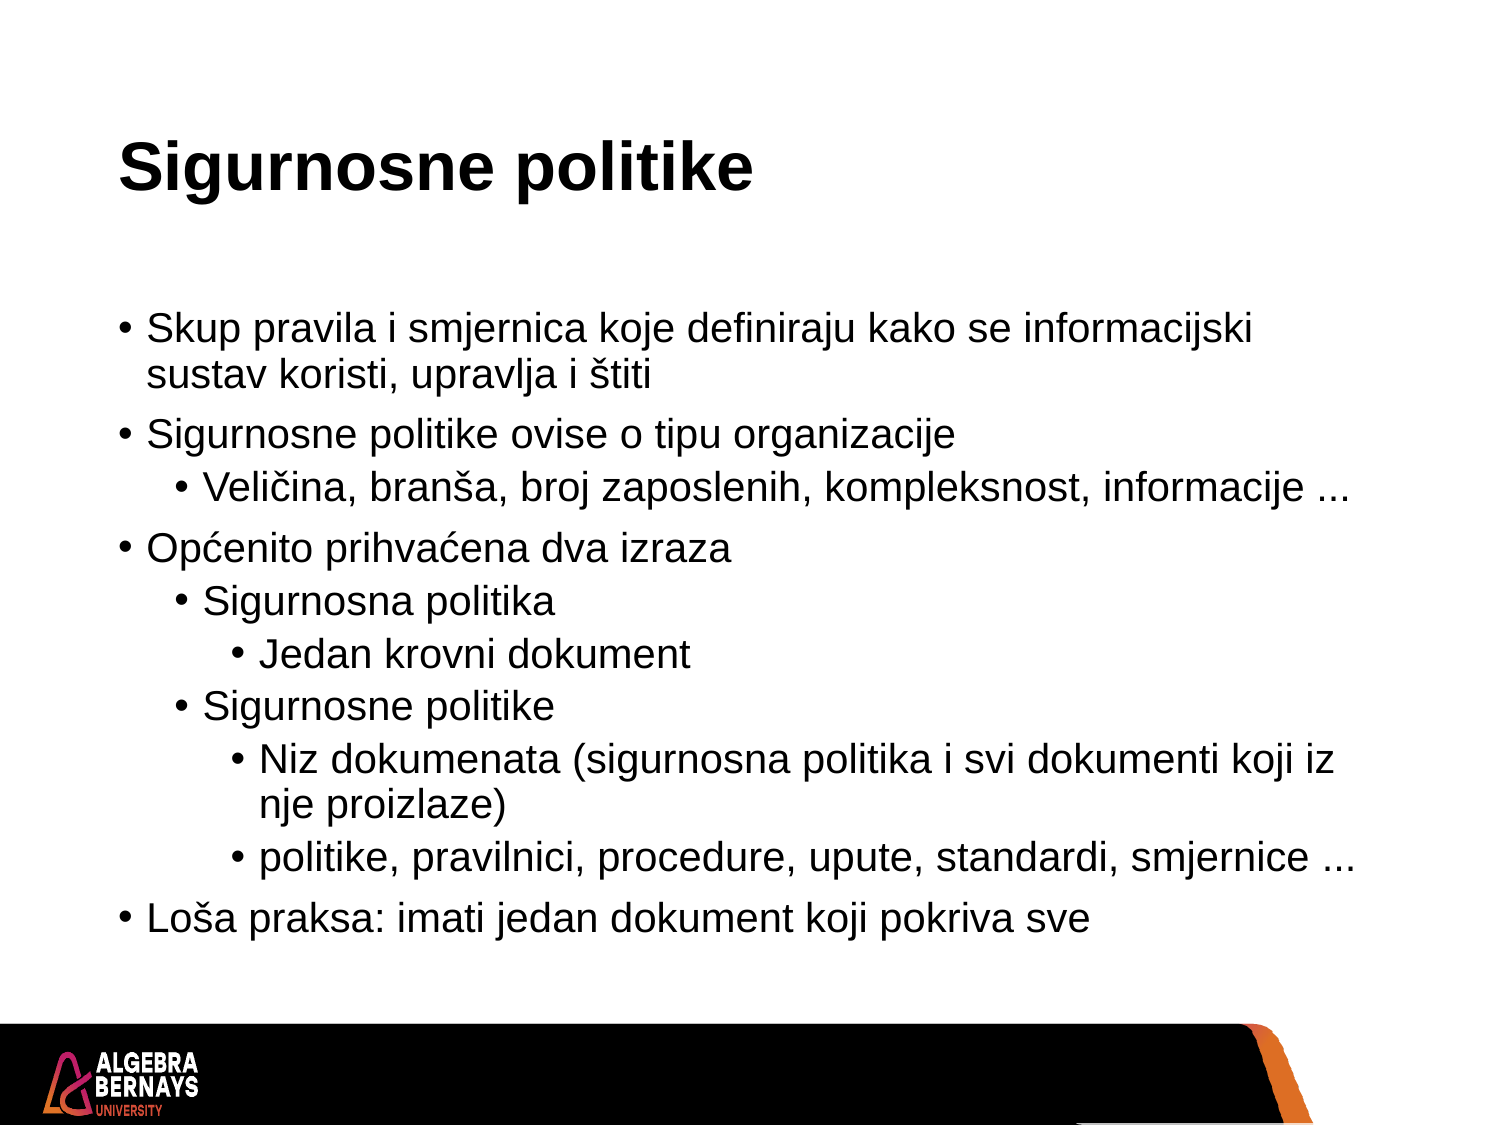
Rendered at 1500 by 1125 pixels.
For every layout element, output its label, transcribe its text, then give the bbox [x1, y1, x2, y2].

picture [0, 1023, 1468, 1125]
list Skup pravila i smjernica koje definiraju kako se informacijski sustav koristi, upravlja i štiti Sigurnosne politike ovise o tipu organizacije Veličina, branša, broj zaposlenih, kompleksnost, informacije ... Općenito prihvaćena dva izraza Sigurnosna politika Jedan krovni dokument Sigurnosne politike Niz dokumenata (sigurnosna politika i svi dokumenti koji iz nje proizlaze) politike, pravilnici, procedure, upute, standardi, smjernice ... Loša praksa: imati jedan dokument koji pokriva sve [103, 299, 1397, 1014]
title Sigurnosne politike [103, 59, 1397, 278]
